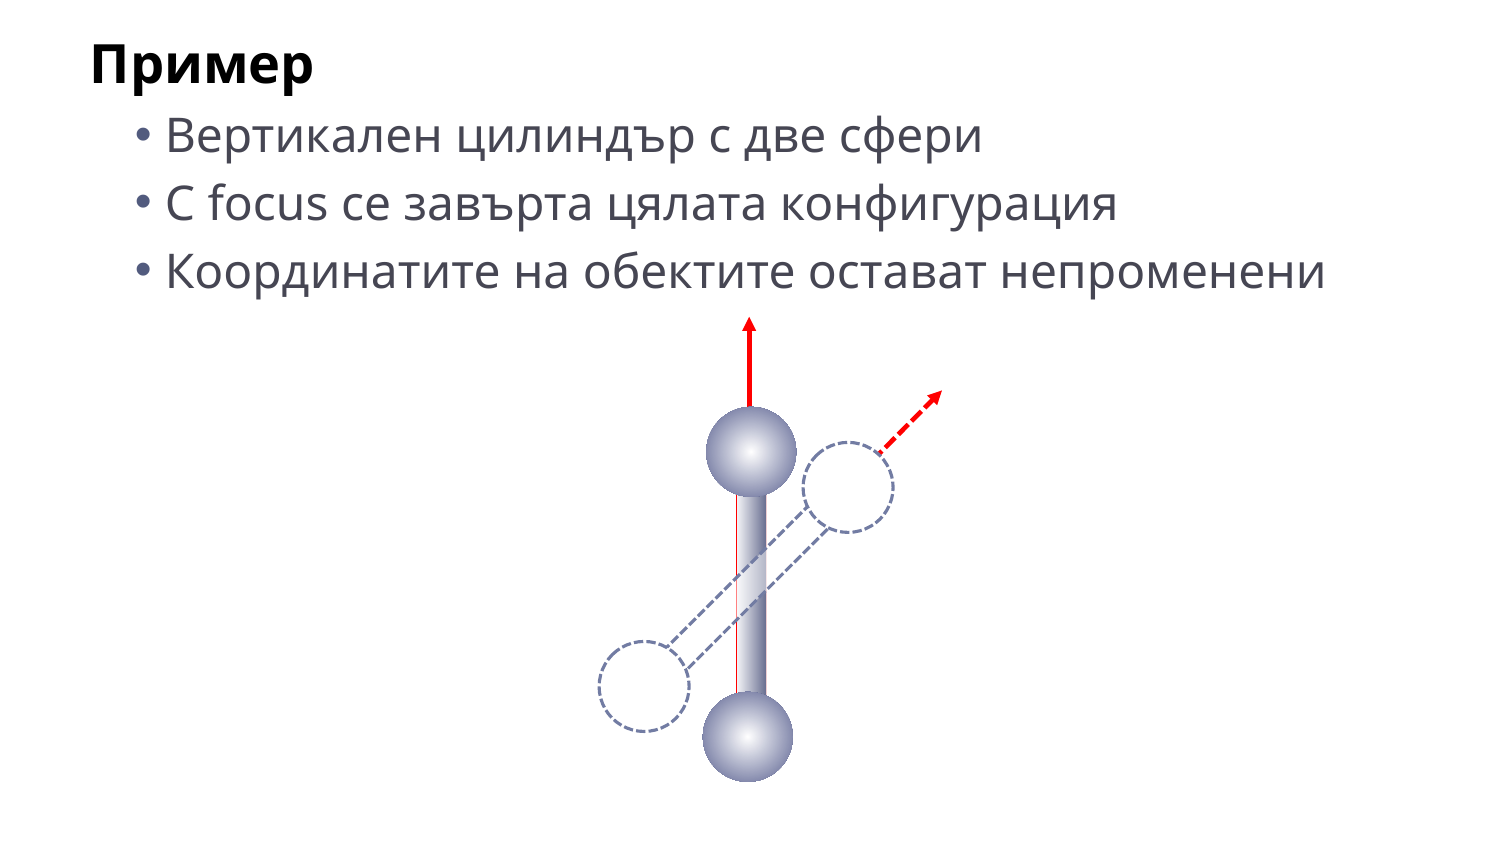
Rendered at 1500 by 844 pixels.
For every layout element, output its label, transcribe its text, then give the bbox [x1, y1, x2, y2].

list Пример Вертикален цилиндър с две сфери С focus се завърта цялата конфигурация Координатите на обектите остават непроменени [75, 21, 1475, 835]
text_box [722, 339, 820, 785]
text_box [702, 316, 797, 783]
